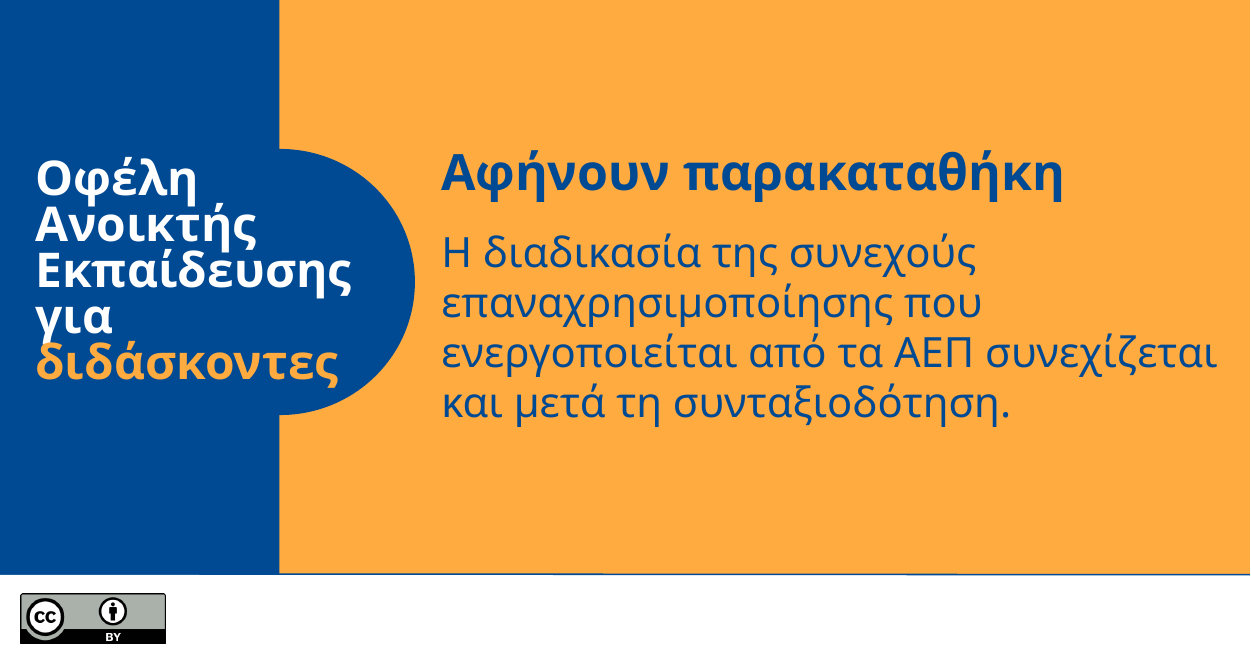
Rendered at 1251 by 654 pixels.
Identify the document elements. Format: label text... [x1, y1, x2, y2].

text_box [0, 582, 1250, 654]
text_box Αφήνουν παρακαταθήκη Η διαδικασία της συνεχούς επαναχρησιμοποίησης που ενεργοποιείται από τα ΑΕΠ συνεχίζεται και μετά τη συνταξιοδότηση. [426, 125, 1250, 441]
text_box [226, 404, 334, 416]
text_box [0, 0, 280, 573]
text_box [377, 189, 415, 375]
picture [20, 592, 166, 645]
text_box Οφέλη Ανοικτής Εκπαίδευσης για διδάσκοντες [20, 144, 377, 404]
